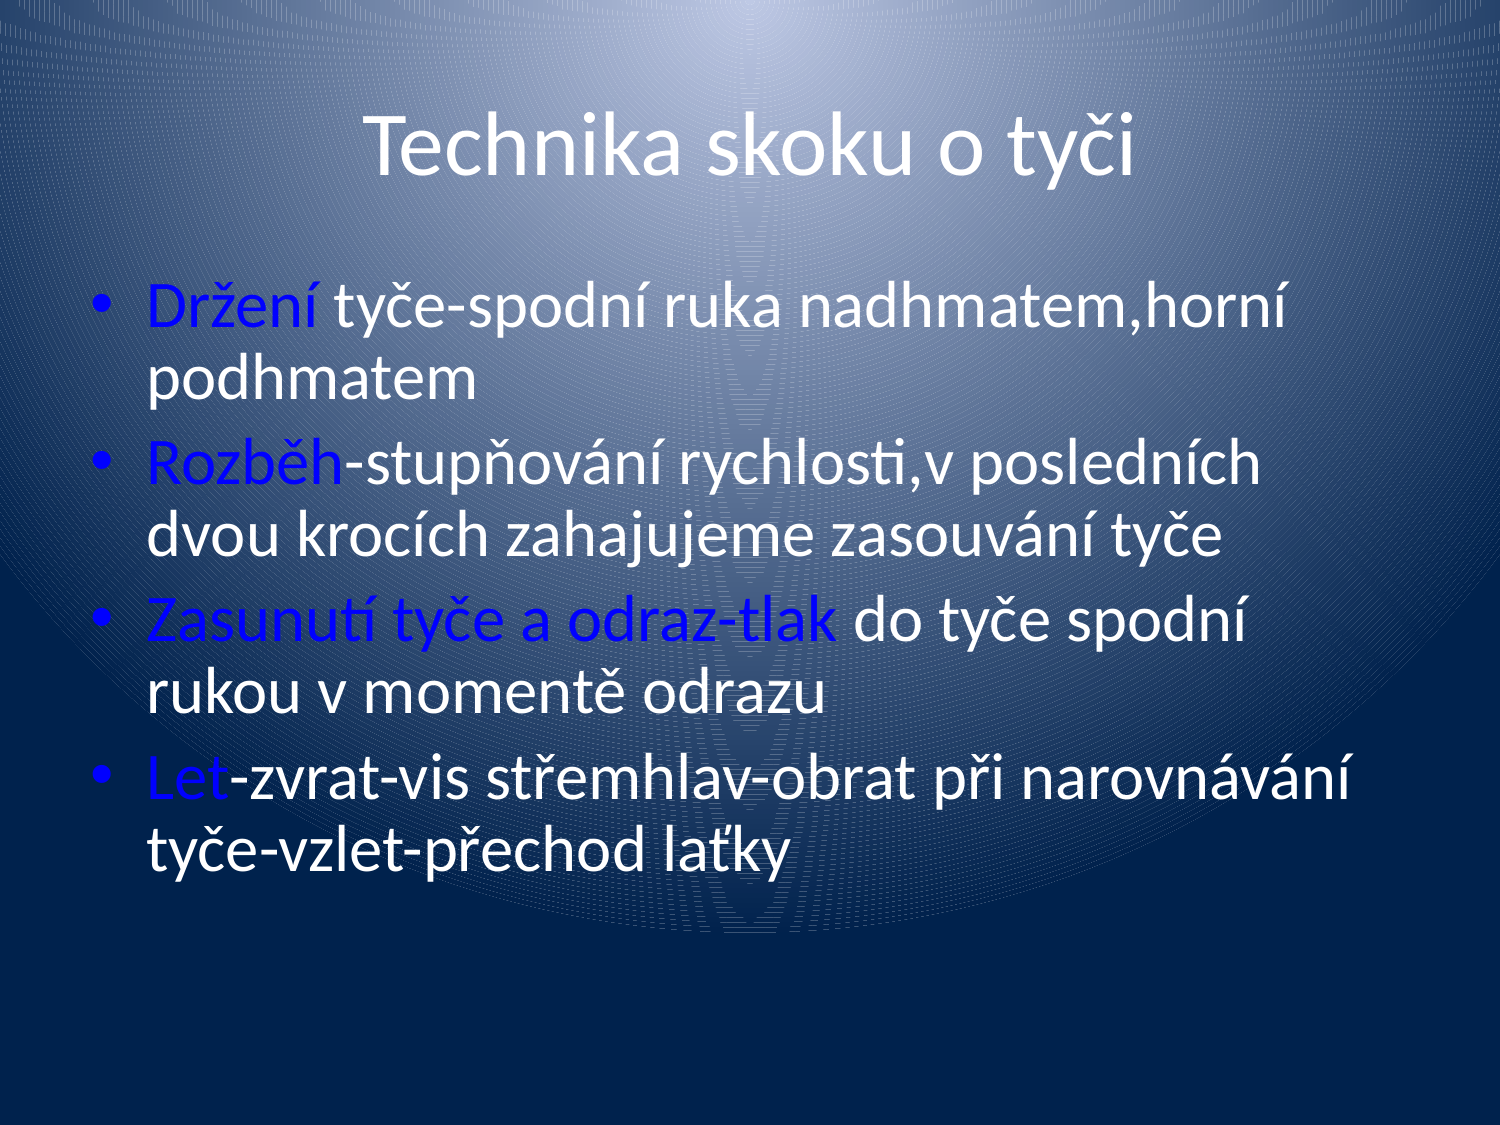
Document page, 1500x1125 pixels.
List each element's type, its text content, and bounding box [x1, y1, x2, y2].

list Držení tyče-spodní ruka nadhmatem,horní podhmatem Rozběh-stupňování rychlosti,v posledních dvou krocích zahajujeme zasouvání tyče Zasunutí tyče a odraz-tlak do tyče spodní rukou v momentě odrazu Let-zvrat-vis střemhlav-obrat při narovnávání tyče-vzlet-přechod laťky [75, 262, 1425, 1005]
title Technika skoku o tyči [75, 45, 1425, 233]
